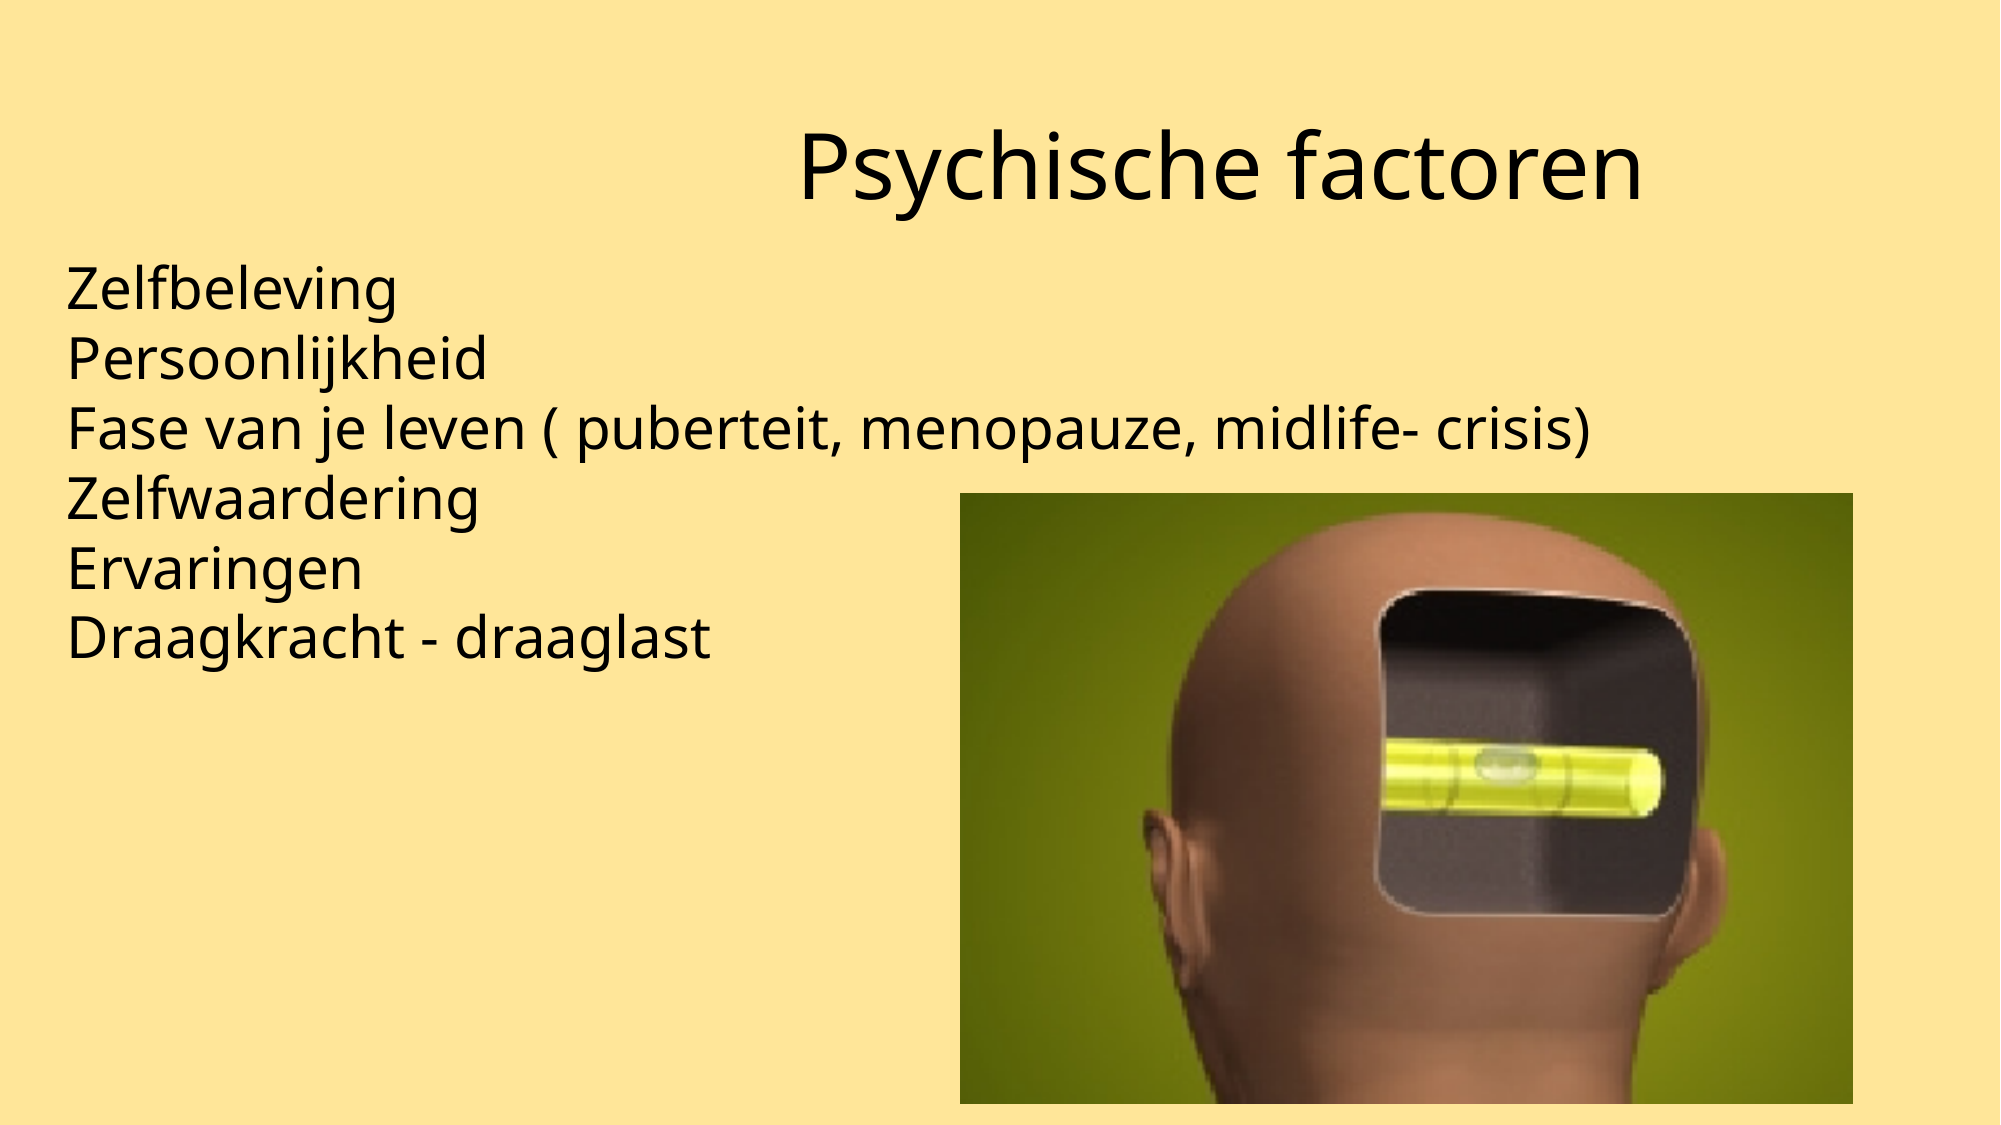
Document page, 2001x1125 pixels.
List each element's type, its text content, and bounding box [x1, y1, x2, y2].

subtitle Psychische factoren [752, 113, 1692, 226]
text_box Zelfbeleving Persoonlijkheid Fase van je leven ( puberteit, menopauze, midlife- crisis) Zelfwaardering Ervaringen Draagkracht - draaglast [52, 243, 1853, 679]
picture [960, 493, 1853, 1104]
